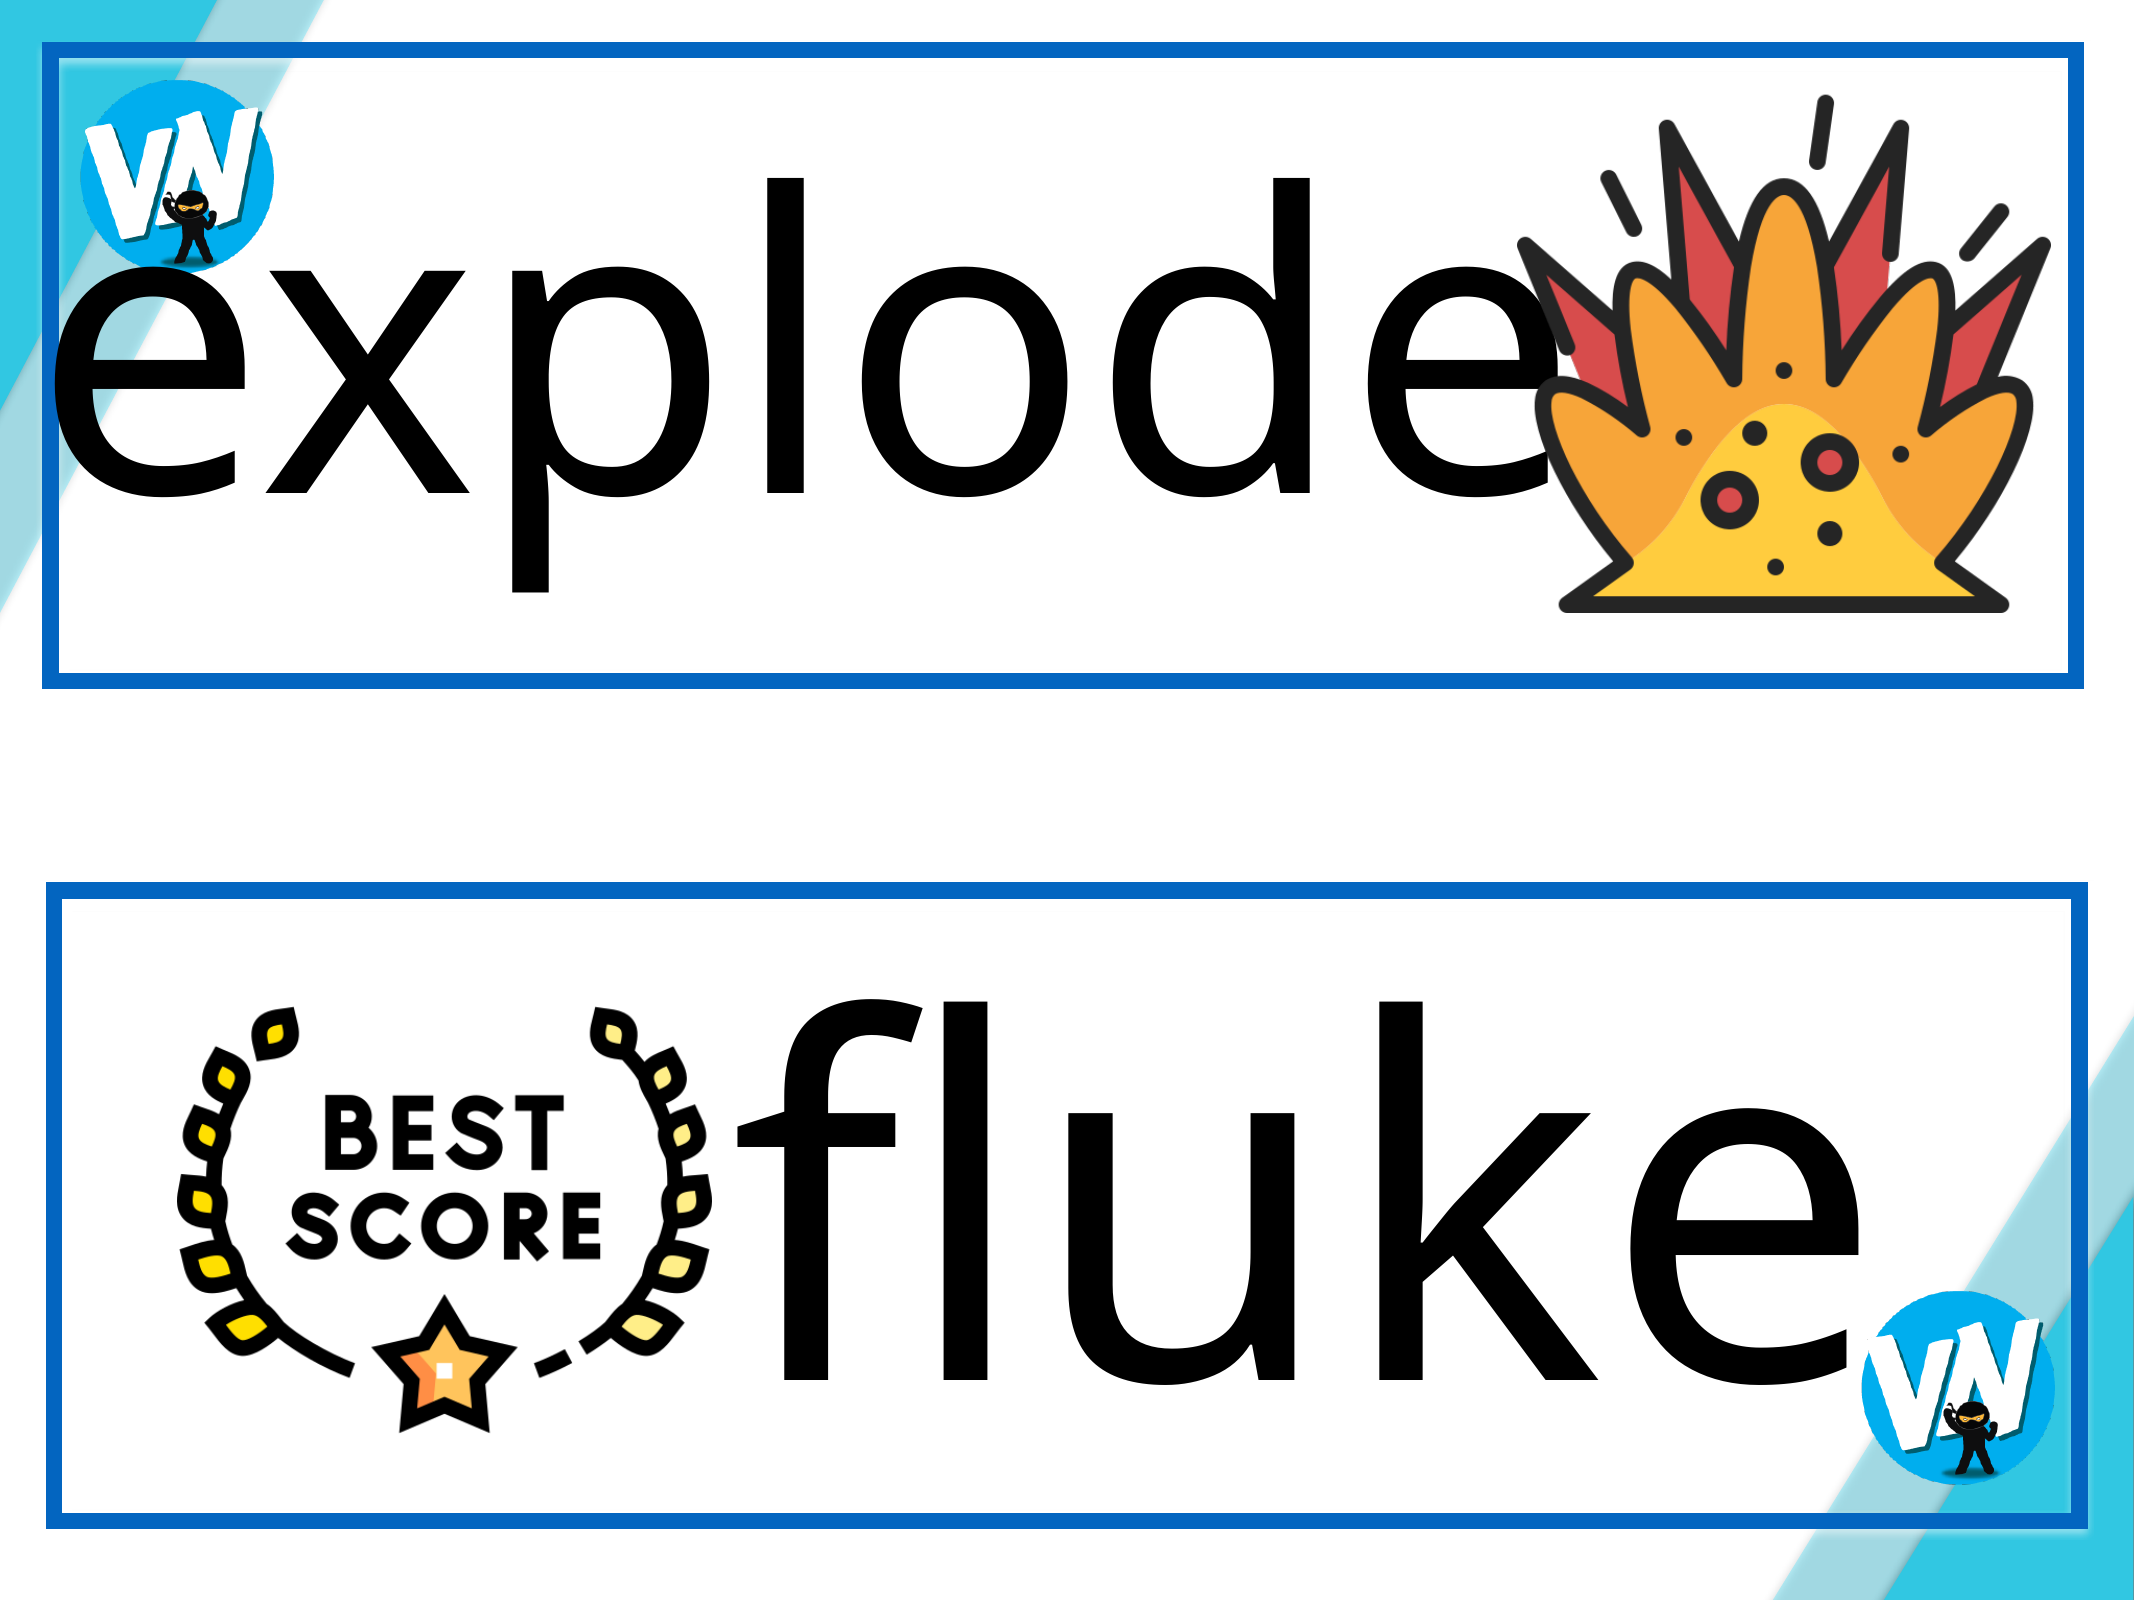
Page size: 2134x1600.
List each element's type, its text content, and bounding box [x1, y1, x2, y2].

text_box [0, 0, 81, 1544]
picture [1837, 1288, 2080, 1488]
text_box explode [92, 70, 1588, 585]
text_box fluke [499, 874, 1956, 1489]
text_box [1963, 235, 2134, 1600]
picture [57, 77, 299, 278]
text_box [92, 585, 1956, 681]
text_box [92, 890, 1956, 1522]
picture [1517, 78, 2052, 613]
picture [177, 952, 712, 1487]
text_box [92, 50, 2076, 227]
